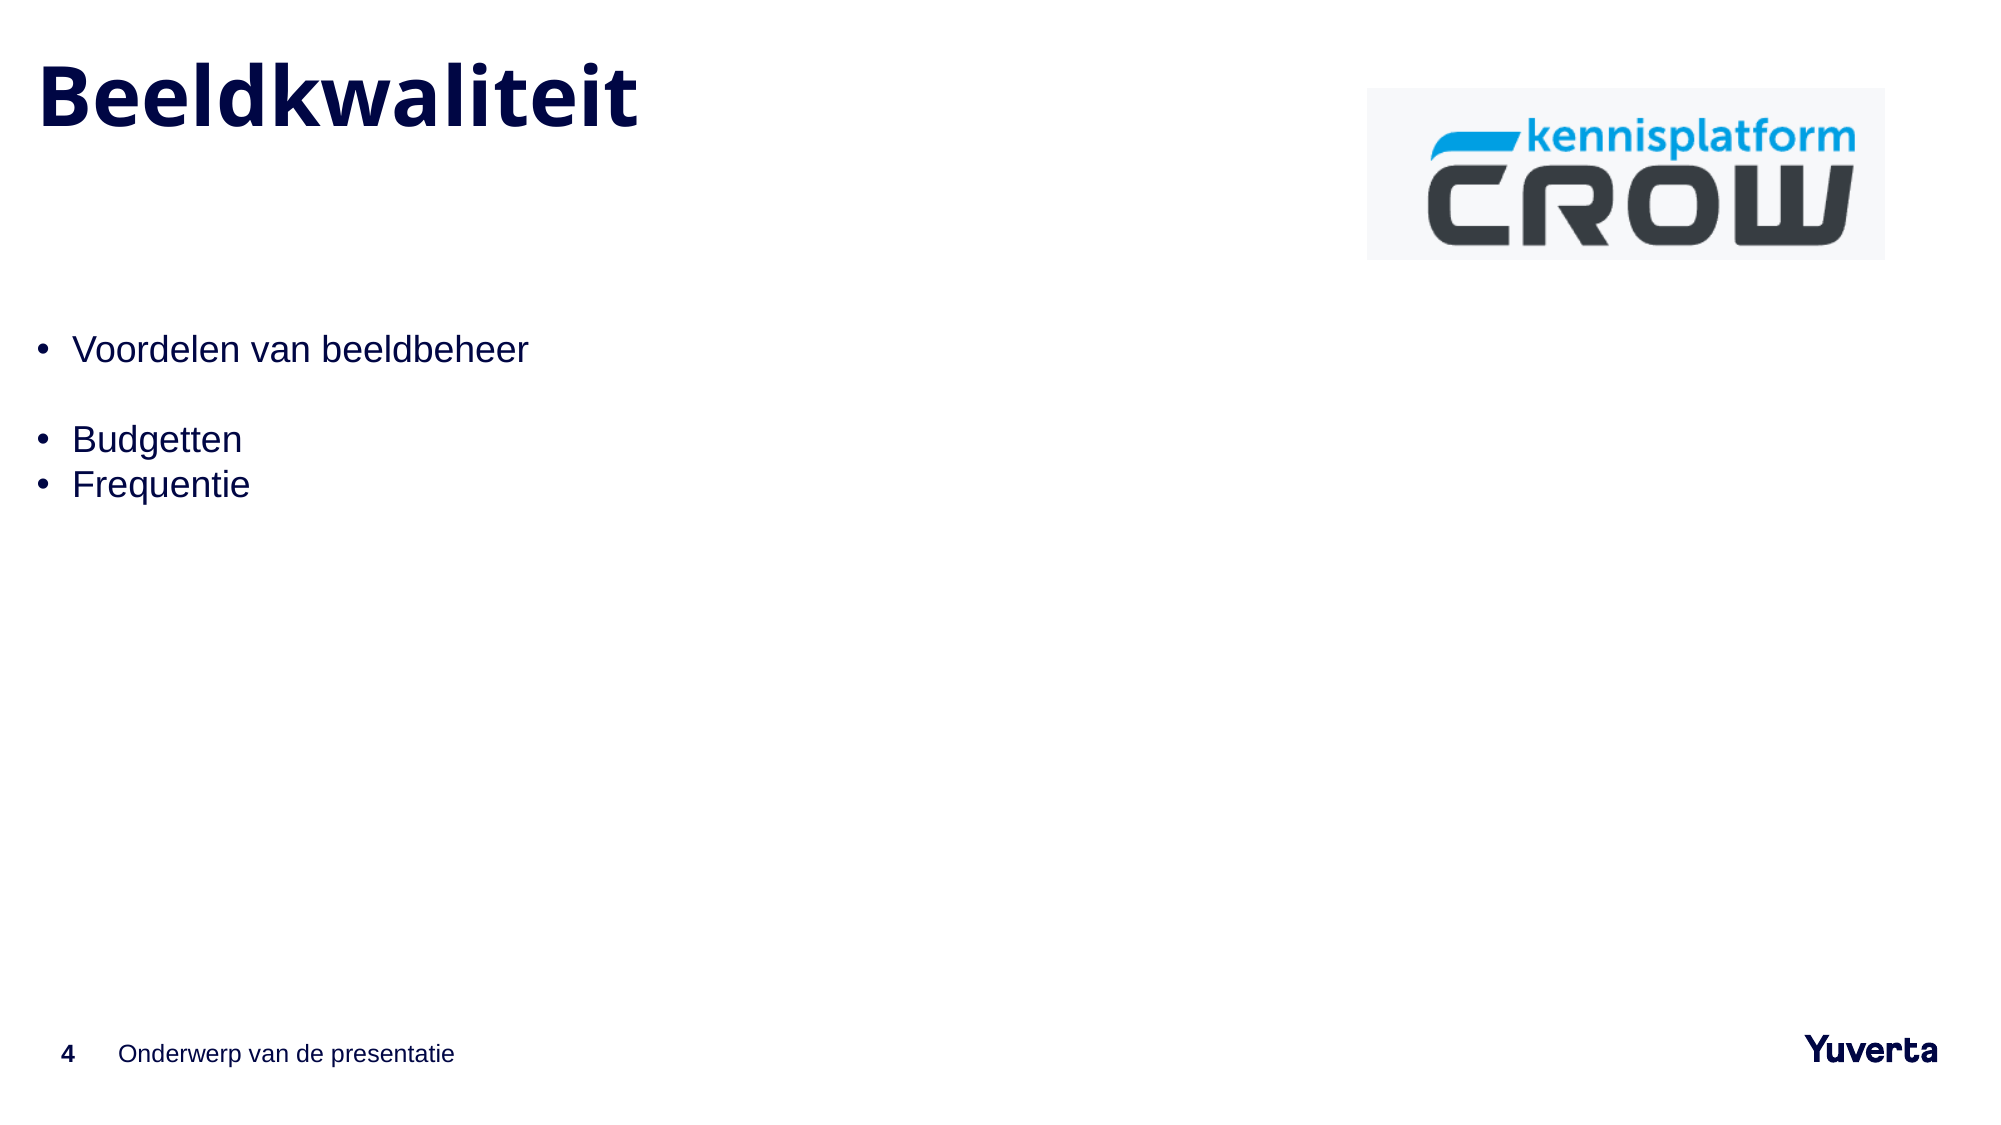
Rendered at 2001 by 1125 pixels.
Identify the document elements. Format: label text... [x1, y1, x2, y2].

slide_number 4 [60, 1037, 113, 1073]
footer Onderwerp van de presentatie [118, 1037, 987, 1073]
list Voordelen van beeldbeheer Budgetten Frequentie [36, 280, 1940, 1006]
title Beeldkwaliteit [36, 48, 1938, 239]
picture [1367, 88, 1885, 260]
